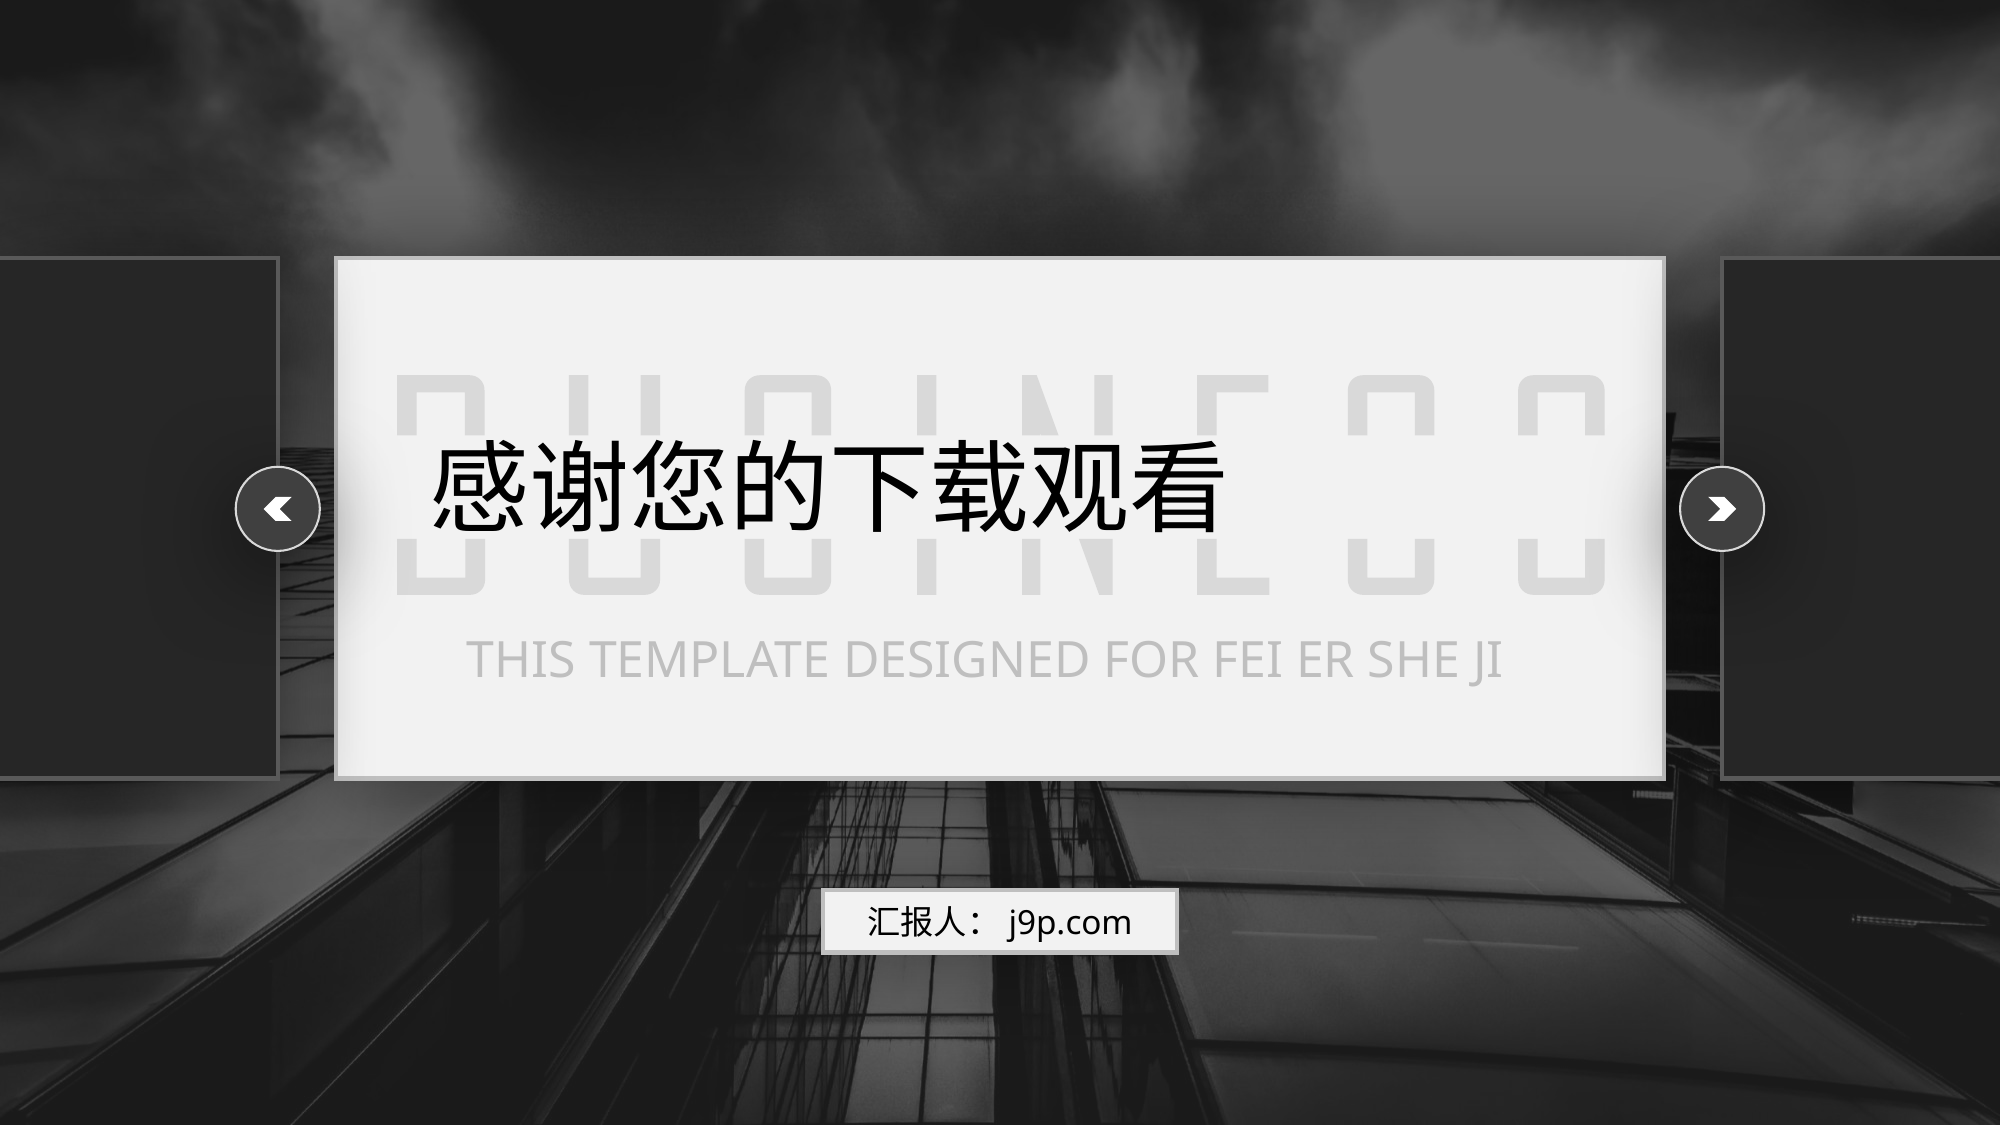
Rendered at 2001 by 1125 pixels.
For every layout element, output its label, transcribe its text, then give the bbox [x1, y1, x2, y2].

text_box [822, 889, 1178, 953]
text_box [568, 375, 589, 416]
text_box 感谢您的下载观看 [414, 416, 1586, 552]
text_box [397, 375, 485, 436]
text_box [235, 466, 320, 551]
text_box [1518, 375, 1605, 436]
text_box [1347, 552, 1435, 595]
text_box [1347, 375, 1435, 416]
text_box THIS TEMPLATE DESIGNED FOR FEI ER SHE JI [452, 620, 1548, 696]
text_box [1083, 552, 1113, 595]
text_box [335, 257, 1665, 779]
text_box [640, 375, 661, 416]
text_box [1022, 375, 1052, 416]
text_box [397, 538, 486, 595]
text_box [1518, 538, 1605, 595]
text_box [568, 552, 661, 595]
text_box 汇报人：j9p.com [852, 893, 1148, 949]
text_box [1721, 257, 2000, 780]
text_box [1197, 552, 1270, 595]
text_box [0, 257, 279, 780]
text_box [744, 375, 832, 416]
text_box [917, 552, 937, 595]
text_box [1197, 375, 1269, 416]
text_box [1022, 552, 1041, 595]
text_box [917, 375, 937, 416]
text_box [744, 552, 832, 595]
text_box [1680, 466, 1765, 551]
text_box [1094, 375, 1113, 416]
